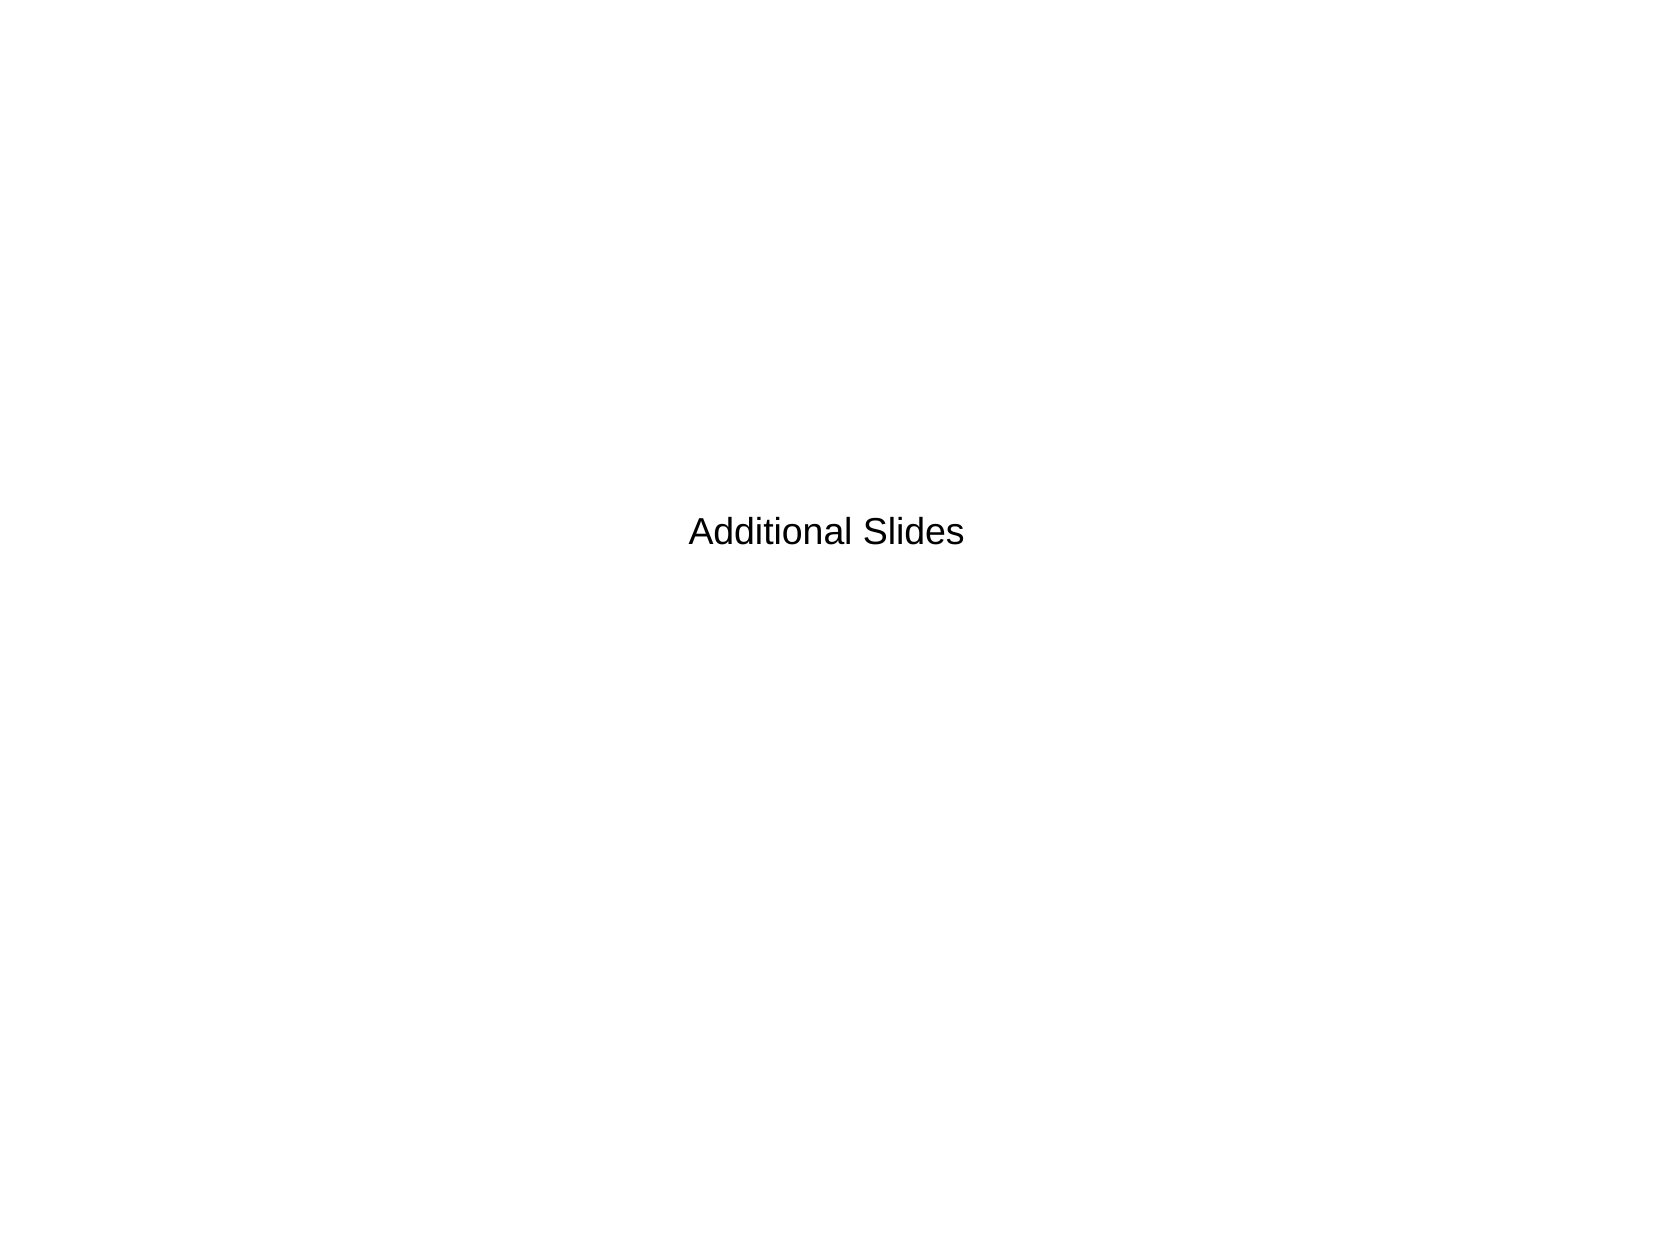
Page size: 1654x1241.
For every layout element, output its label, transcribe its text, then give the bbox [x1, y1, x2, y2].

text_box Additional Slides [82, 49, 1571, 1010]
